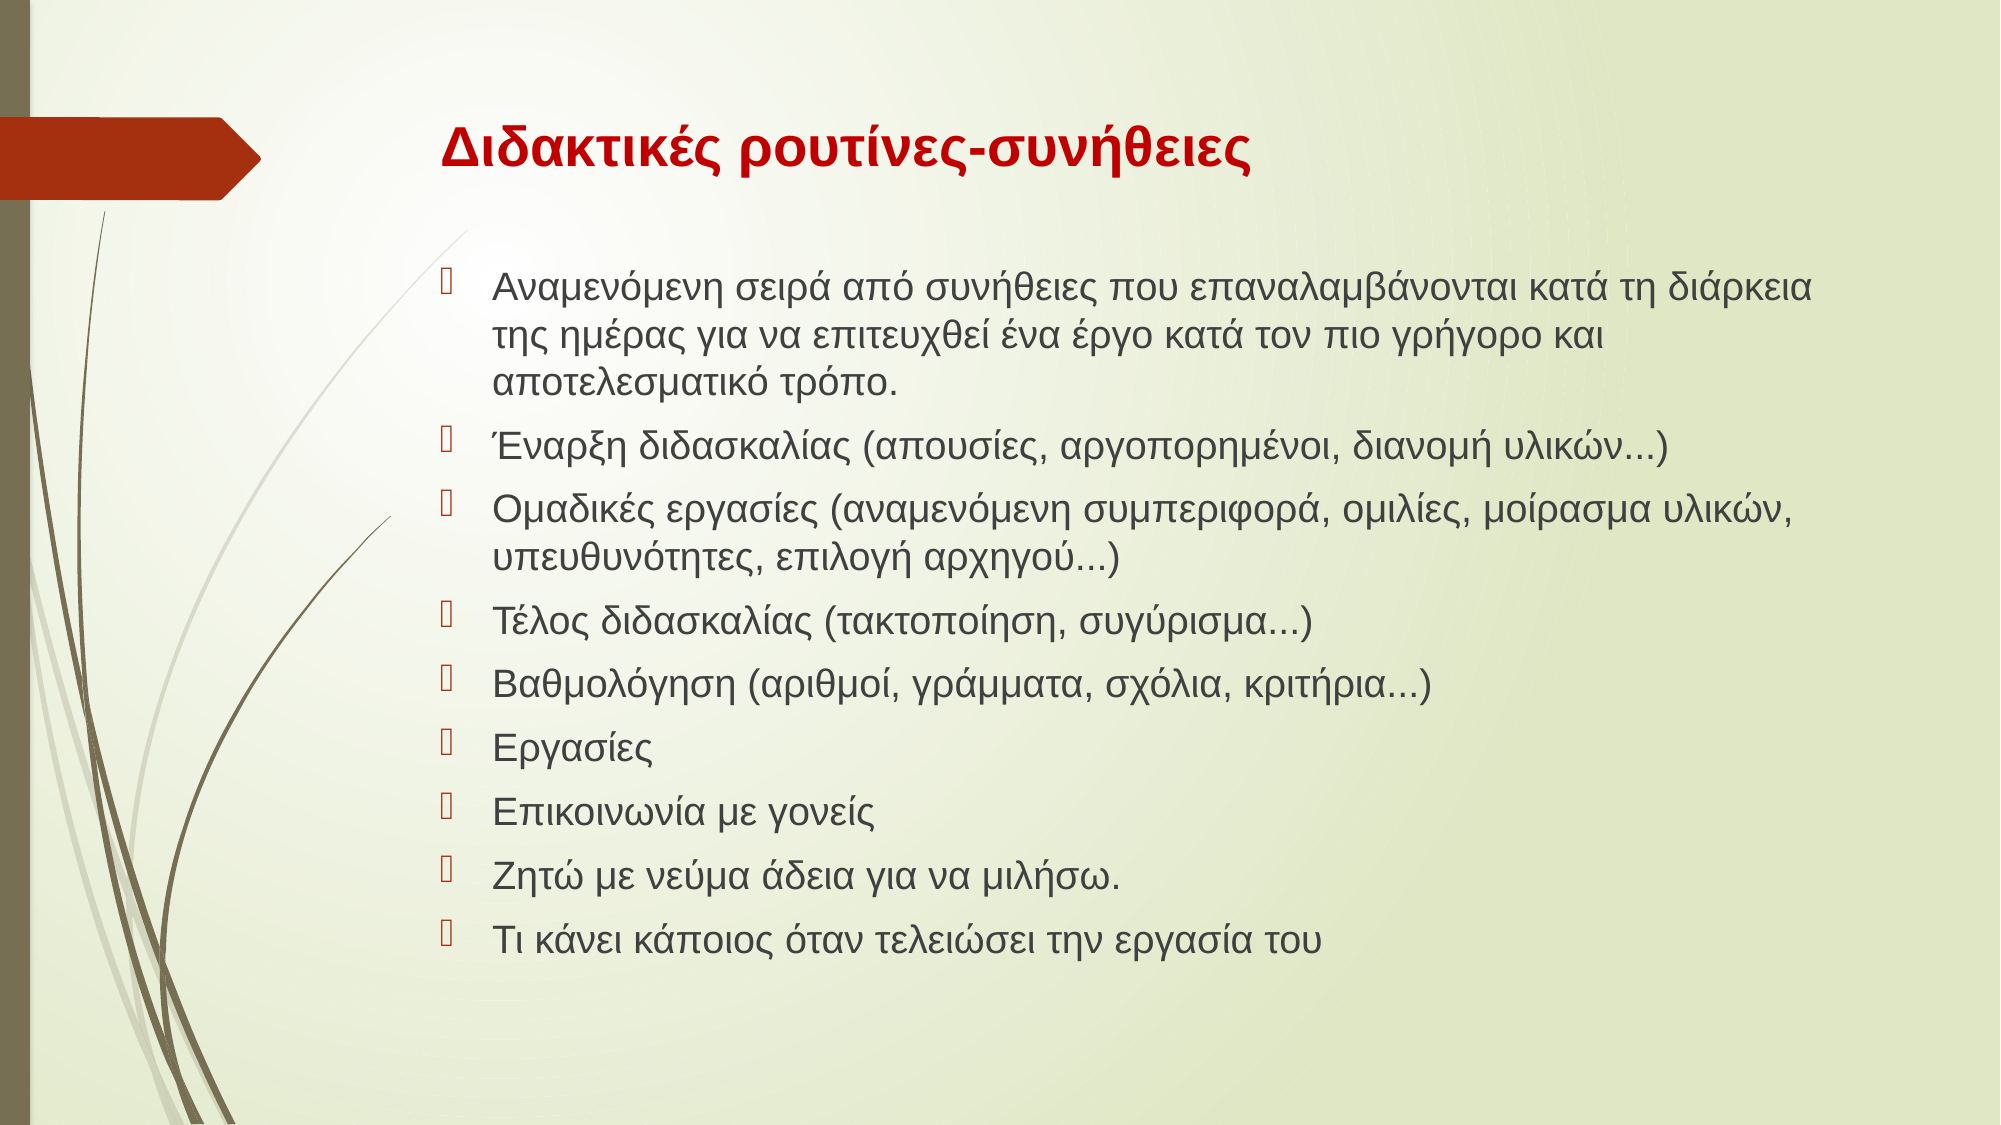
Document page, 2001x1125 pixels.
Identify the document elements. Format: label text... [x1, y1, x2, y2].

title Διδακτικές ρουτίνες-συνήθειες [425, 102, 1888, 253]
list Αναμενόμενη σειρά από συνήθειες που επαναλαμβάνονται κατά τη διάρκεια της ημέρας για να επιτευχθεί ένα έργο κατά τον πιο γρήγορο και αποτελεσματικό τρόπο. Έναρξη διδασκαλίας (απουσίες, αργοπορημένοι, διανομή υλικών...) Ομαδικές εργασίες (αναμενόμενη συμπεριφορά, ομιλίες, μοίρασμα υλικών, υπευθυνότητες, επιλογή αρχηγού...) Τέλος διδασκαλίας (τακτοποίηση, συγύρισμα...) Βαθμολόγηση (αριθμοί, γράμματα, σχόλια, κριτήρια...) Εργασίες Επικοινωνία με γονείς Ζητώ με νεύμα άδεια για να μιλήσω. Τι κάνει κάποιος όταν τελειώσει την εργασία του [424, 253, 1888, 970]
